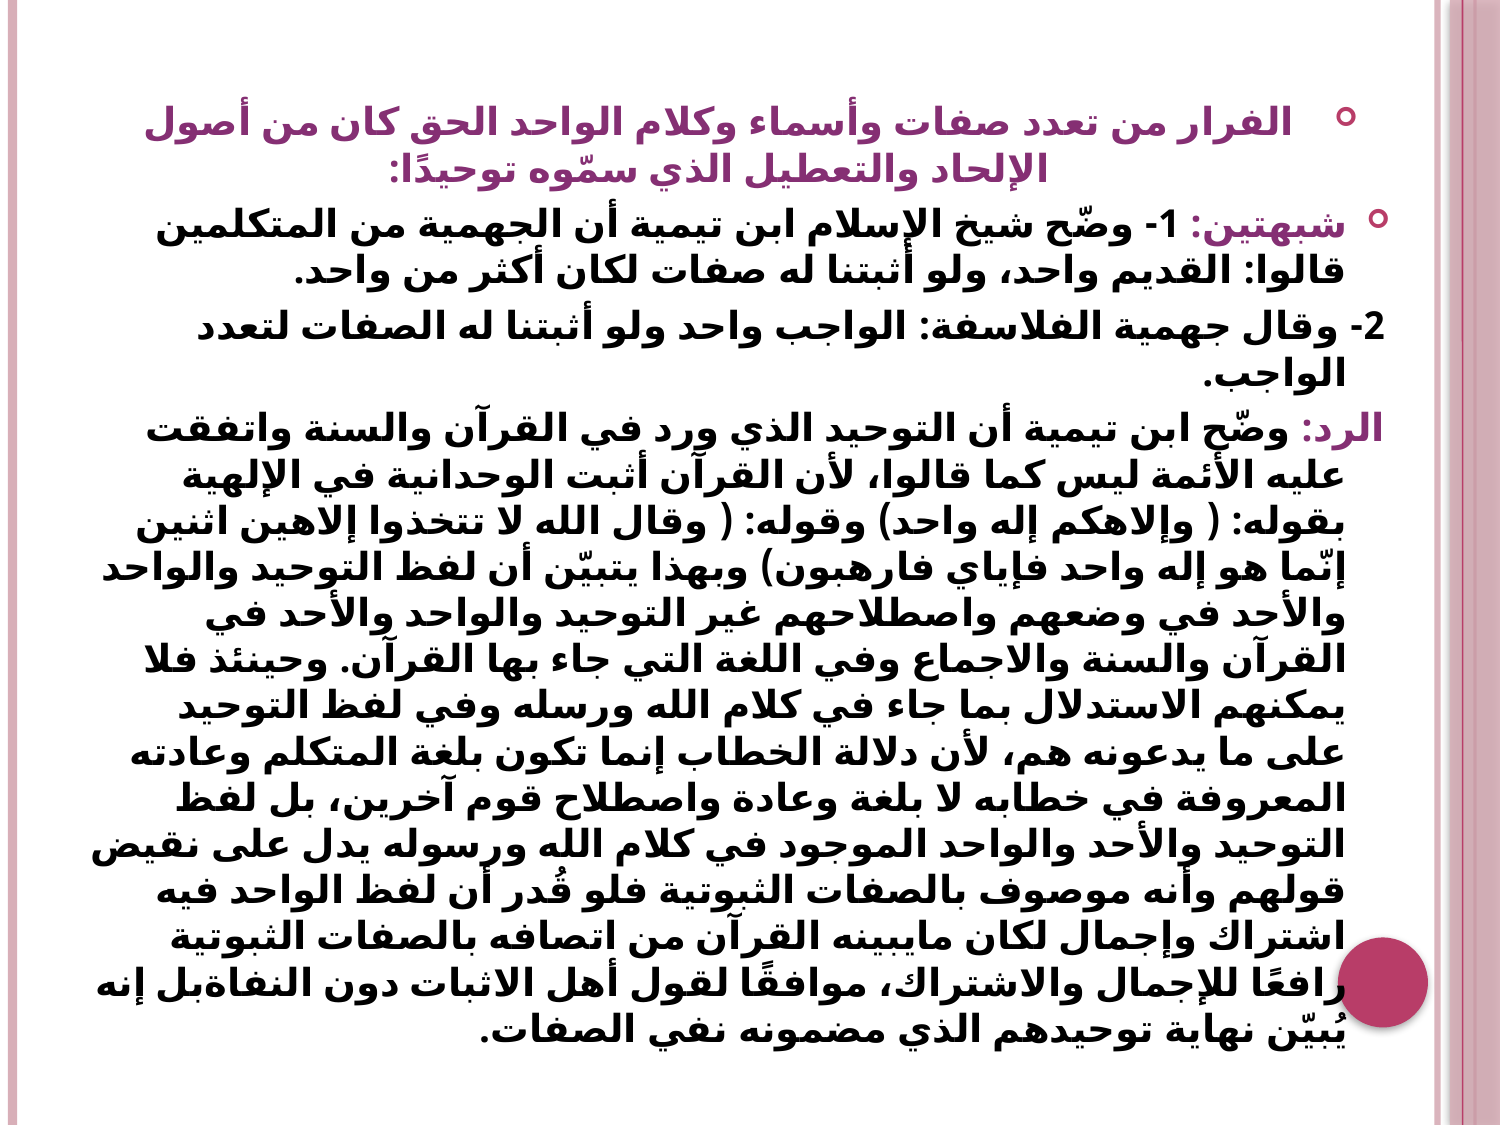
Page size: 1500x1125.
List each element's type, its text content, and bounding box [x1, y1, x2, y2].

list الفرار من تعدد صفات وأسماء وكلام الواحد الحق كان من أصول الإلحاد والتعطيل الذي سمّوه توحيدًا: شبهتين: 1- وضّح شيخ الإسلام ابن تيمية أن الجهمية من المتكلمين قالوا: القديم واحد، ولو أثبتنا له صفات لكان أكثر من واحد. 2- وقال جهمية الفلاسفة: الواجب واحد ولو أثبتنا له الصفات لتعدد الواجب. الرد: وضّح ابن تيمية أن التوحيد الذي ورد في القرآن والسنة واتفقت عليه الأئمة ليس كما قالوا، لأن القرآن أثبت الوحدانية في الإلهية بقوله: ( وإلاهكم إله واحد) وقوله: ( وقال الله لا تتخذوا إلاهين اثنين إنّما هو إله واحد فإياي فارهبون) وبهذا يتبيّن أن لفظ التوحيد والواحد والأحد في وضعهم واصطلاحهم غير التوحيد والواحد والأحد في القرآن والسنة والاجماع وفي اللغة التي جاء بها القرآن. وحينئذ فلا يمكنهم الاستدلال بما جاء في كلام الله ورسله وفي لفظ التوحيد على ما يدعونه هم، لأن دلالة الخطاب إنما تكون بلغة المتكلم وعادته المعروفة في خطابه لا بلغة وعادة واصطلاح قوم آخرين، بل لفظ التوحيد والأحد والواحد الموجود في كلام الله ورسوله يدل على نقيض قولهم وأنه موصوف بالصفات الثبوتية فلو قُدر أن لفظ الواحد فيه اشتراك وإجمال لكان مايبينه القرآن من اتصافه بالصفات الثبوتية رافعًا للإجمال والاشتراك، موافقًا لقول أهل الاثبات دون النفاةبل إنه يُبيّن نهاية توحيدهم الذي مضمونه نفي الصفات. [75, 90, 1400, 1062]
